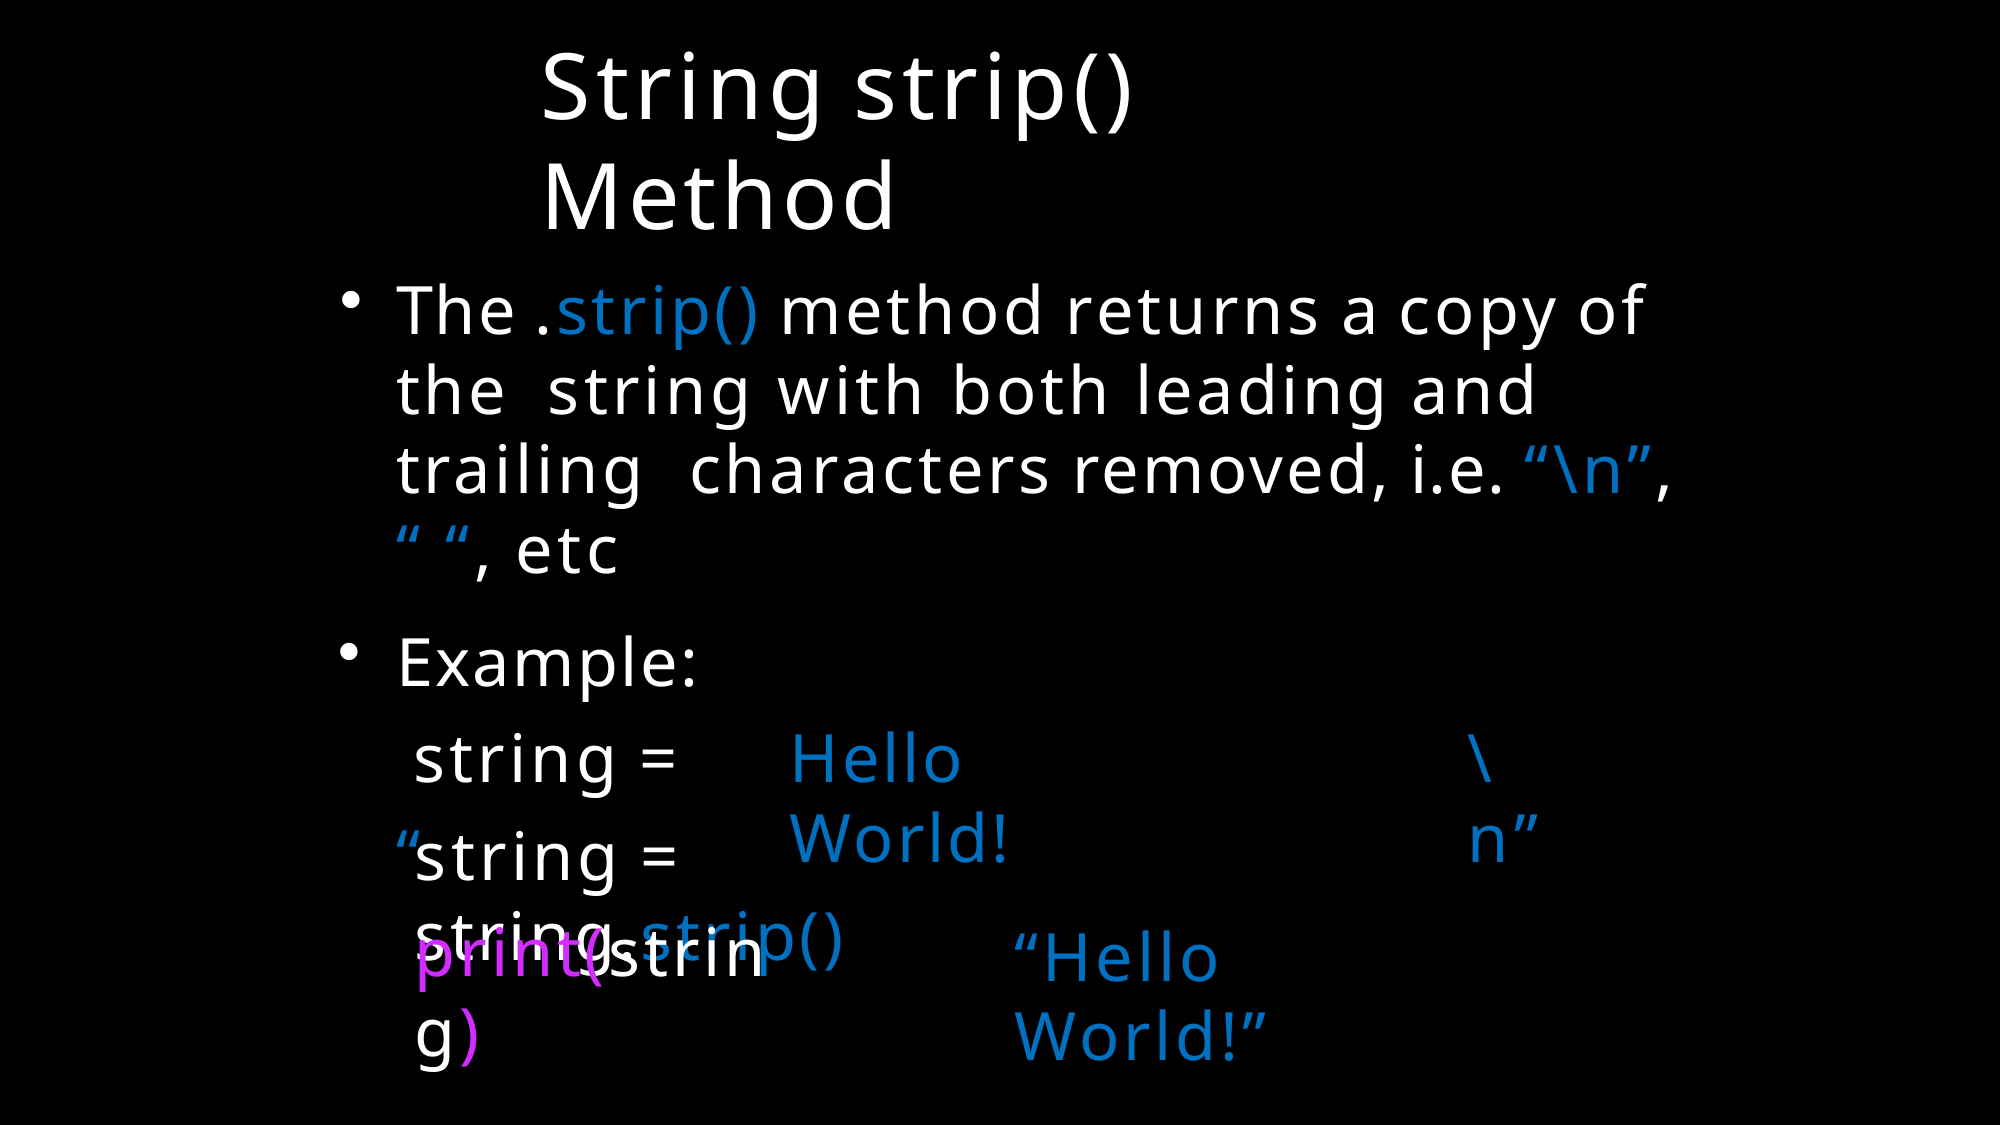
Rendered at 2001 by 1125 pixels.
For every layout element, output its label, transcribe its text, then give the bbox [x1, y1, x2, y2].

text_box string = string.strip() [412, 811, 1082, 974]
text_box Example: string = “ [337, 601, 709, 892]
text_box The .strip() method returns a copy of the string with both leading and trailing characters removed, i.e. “\n”, “ “, etc [337, 265, 1705, 588]
text_box Hello World! [787, 713, 1187, 876]
text_box print(string) [412, 907, 807, 1070]
text_box \n” [1465, 713, 1560, 876]
title String strip() Method [538, 25, 1462, 248]
text_box “Hello World!” [1012, 912, 1473, 1075]
